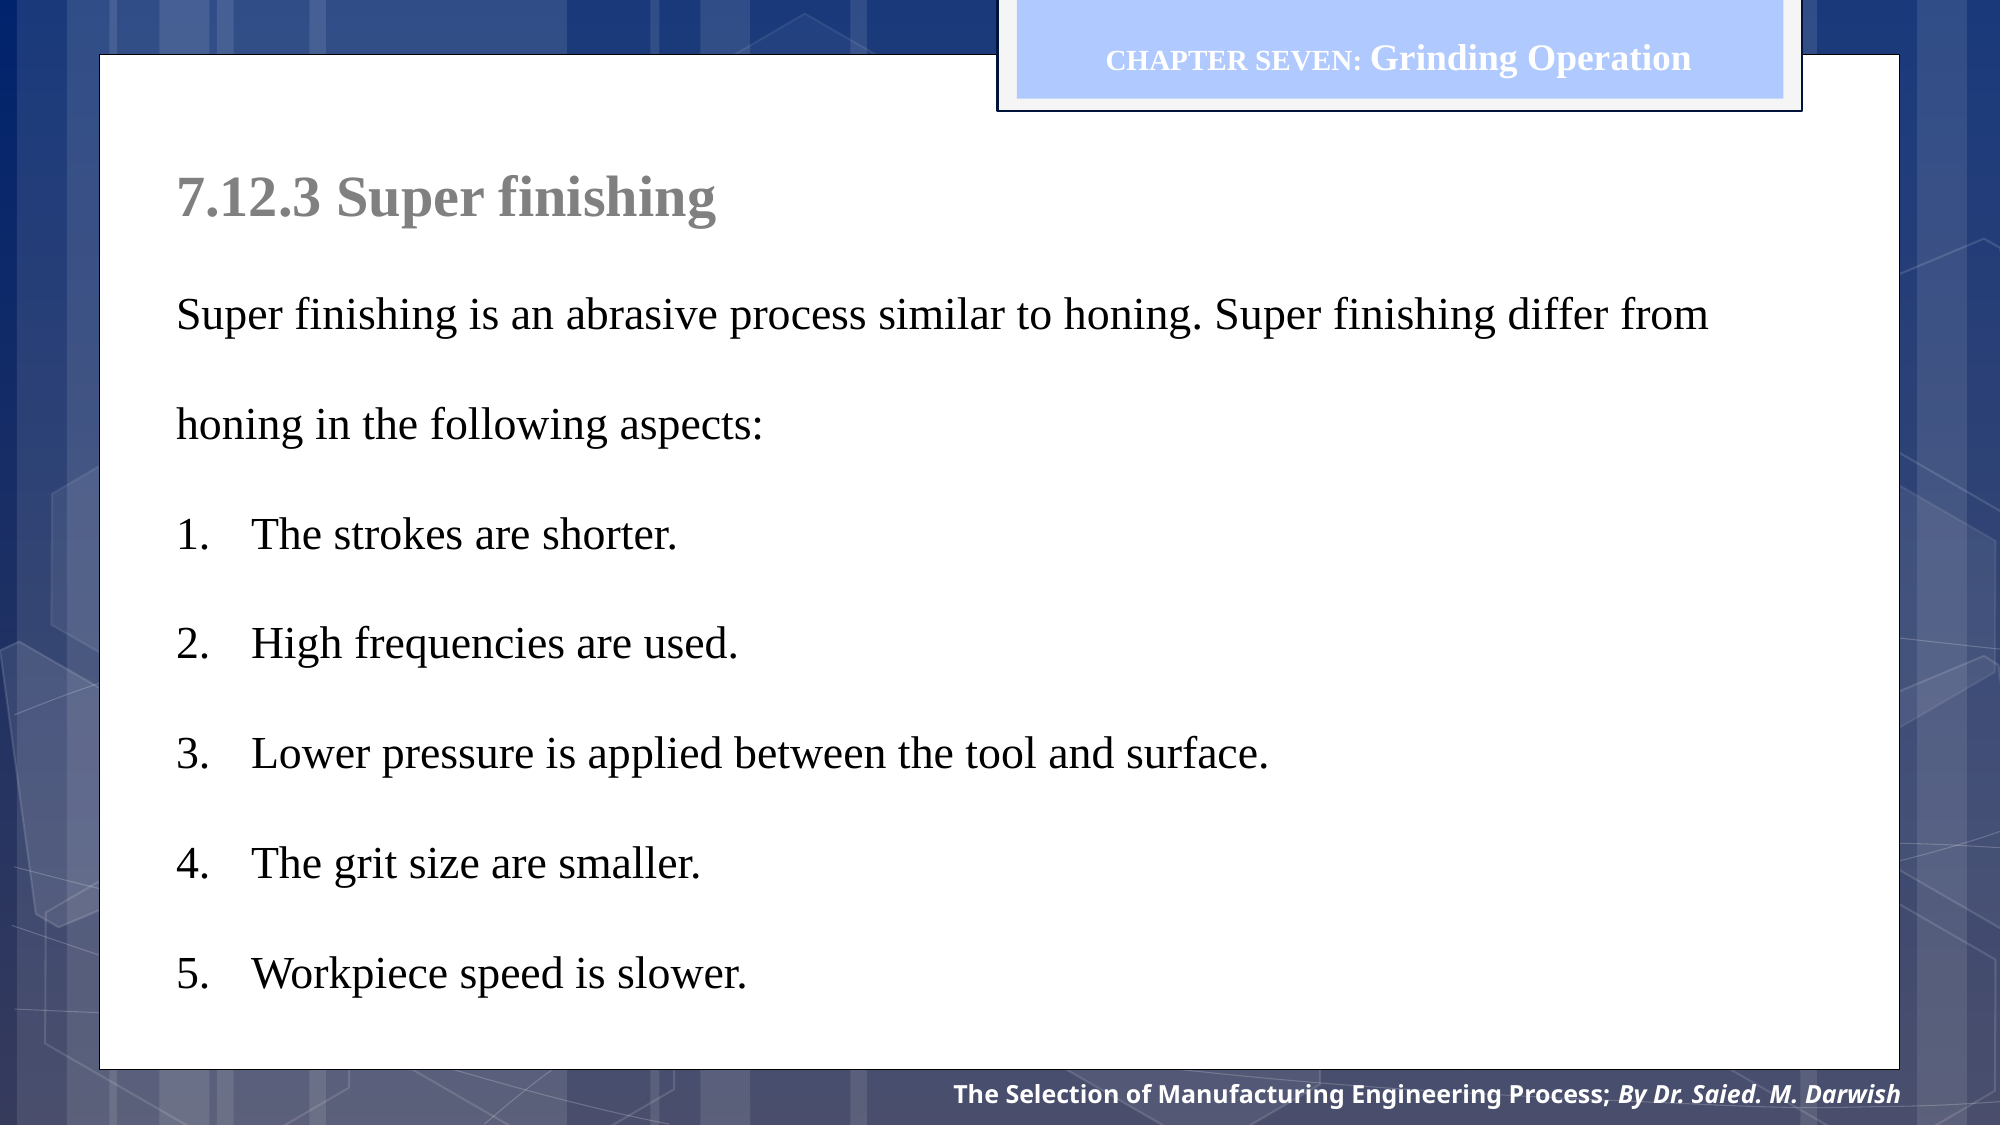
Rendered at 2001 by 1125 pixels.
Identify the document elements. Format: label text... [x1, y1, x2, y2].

text_box 7.12.3 Super finishing Super finishing is an abrasive process similar to honing. Super finishing differ from honing in the following aspects: The strokes are shorter. High frequencies are used. Lower pressure is applied between the tool and surface. The grit size are smaller. Workpiece speed is slower. [161, 8, 1858, 1006]
text_box CHAPTER SEVEN: Grinding Operation [940, 0, 1858, 86]
